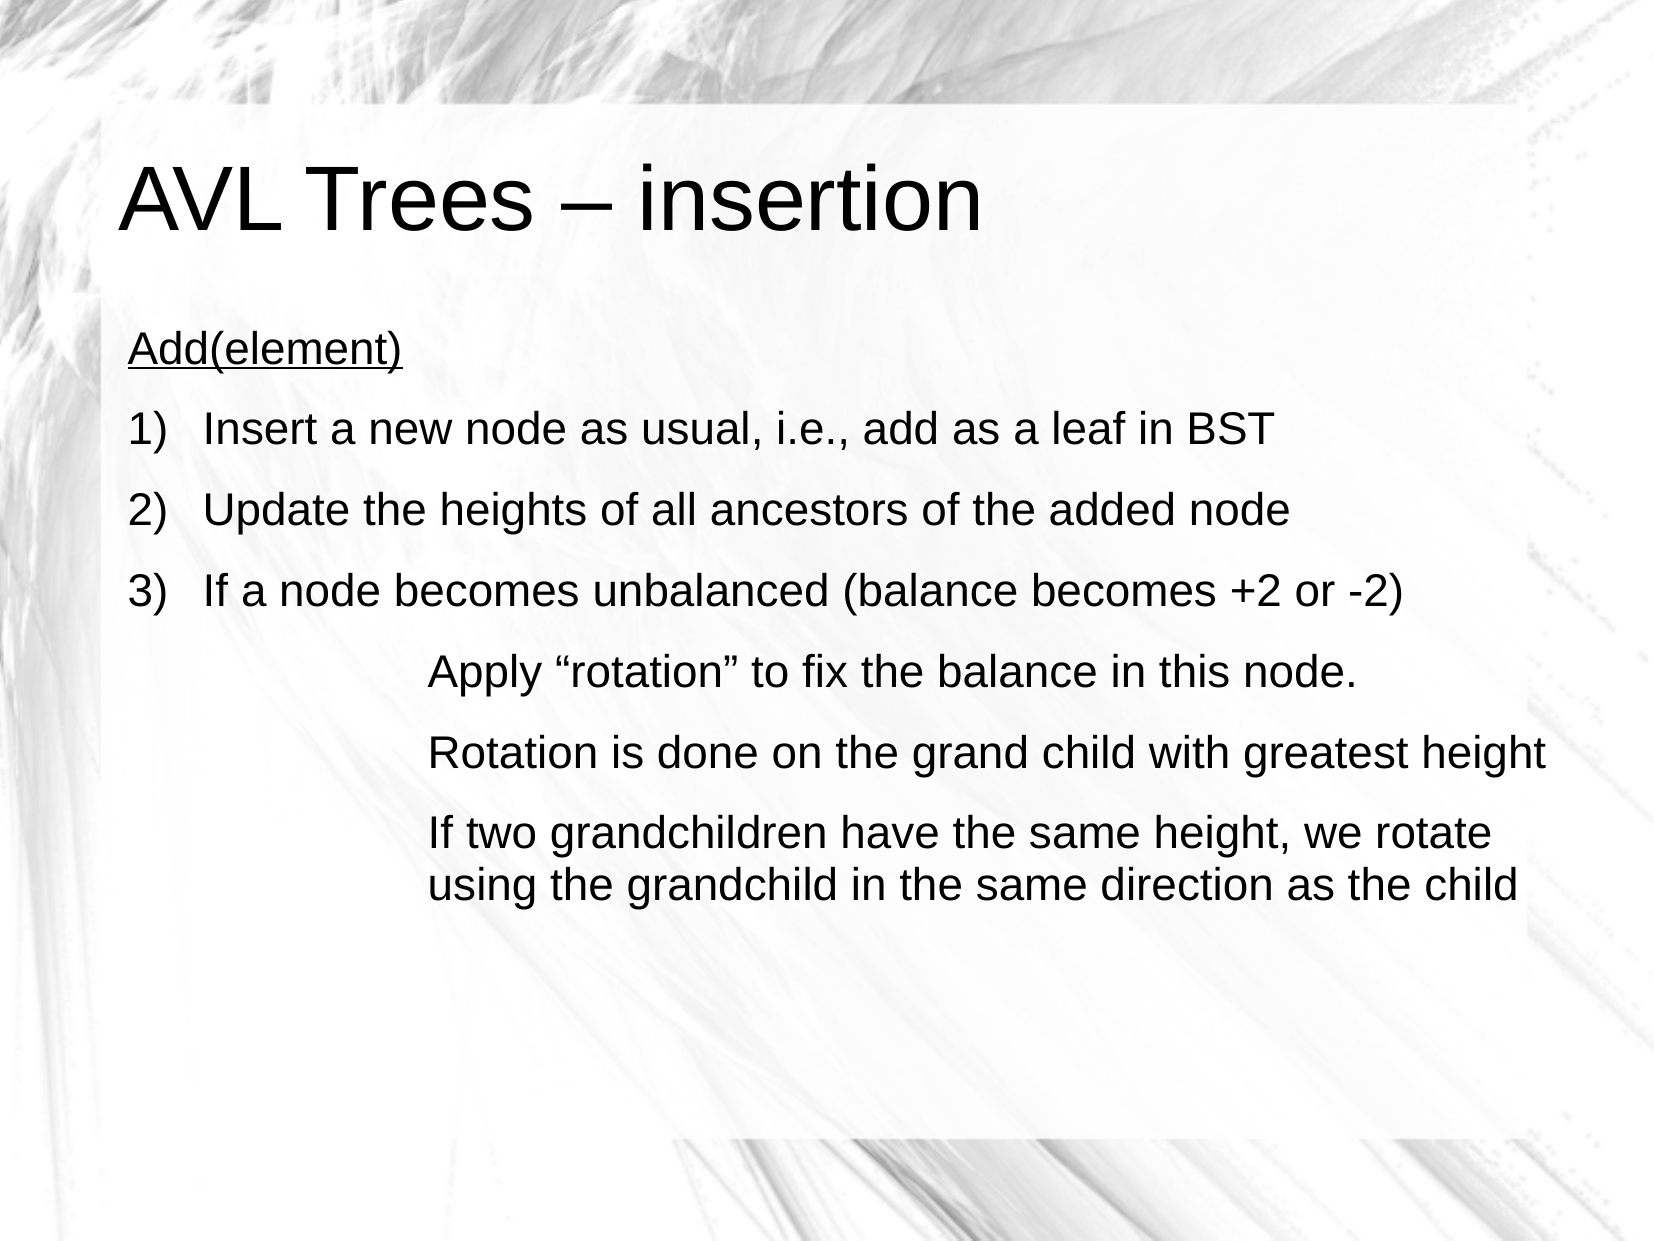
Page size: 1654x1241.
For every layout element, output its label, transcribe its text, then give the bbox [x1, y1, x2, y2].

list Add(element) Insert a new node as usual, i.e., add as a leaf in BST Update the heights of all ancestors of the added node If a node becomes unbalanced (balance becomes +2 or -2) Apply “rotation” to fix the balance in this node. Rotation is done on the grand child with greatest height If two grandchildren have the same height, we rotate using the grandchild in the same direction as the child [118, 319, 1571, 1109]
title AVL Trees – insertion [118, 93, 1506, 299]
picture [0, 0, 1654, 1241]
